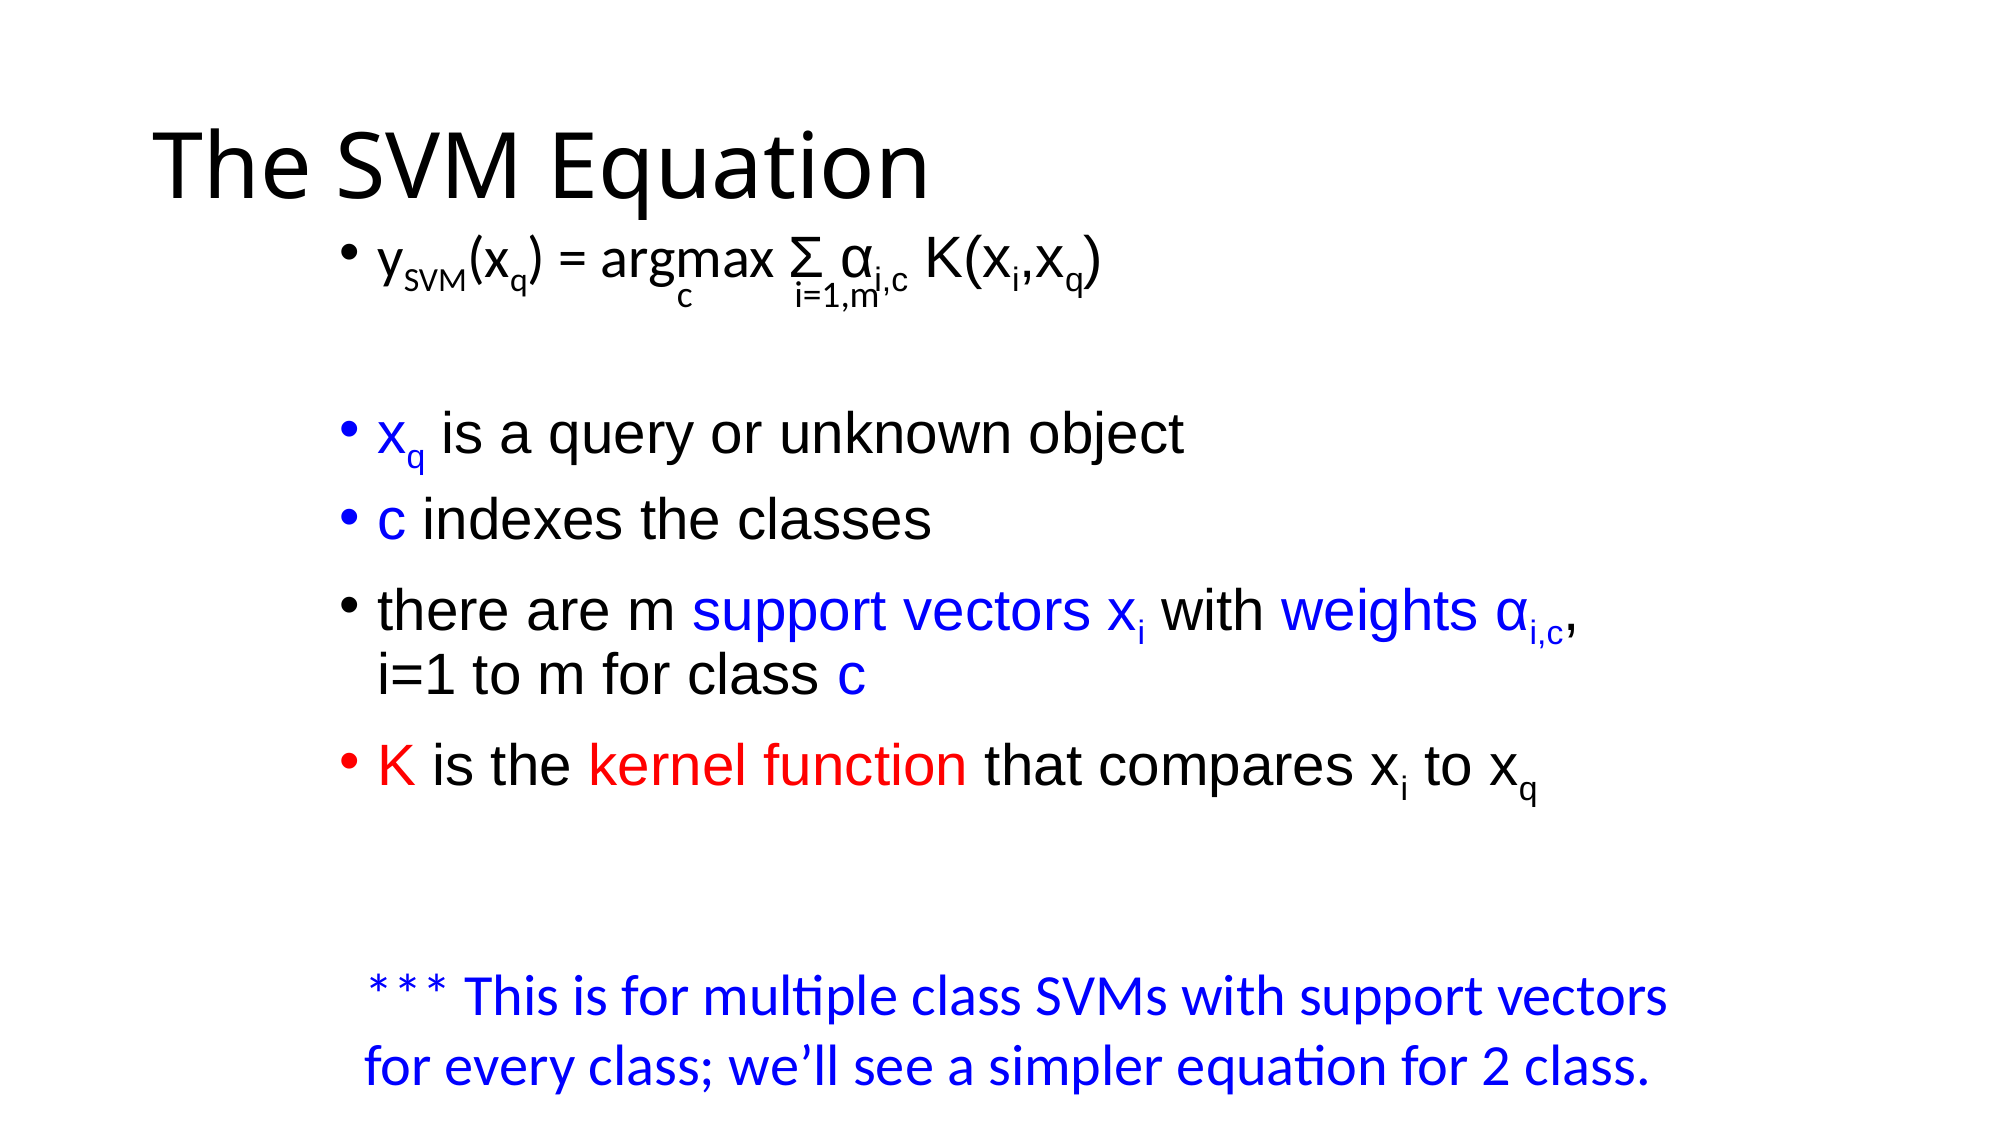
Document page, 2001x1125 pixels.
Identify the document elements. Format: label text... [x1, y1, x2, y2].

text_box *** This is for multiple class SVMs with support vectors for every class; we’ll see a simpler equation for 2 class. [349, 949, 1684, 1105]
title The SVM Equation [137, 59, 1863, 278]
list ySVM(xq) = argmax Σ αi,c K(xi,xq) xq is a query or unknown object c indexes the classes there are m support vectors xi with weights αi,c, i=1 to m for class c K is the kernel function that compares xi to xq [324, 212, 1675, 955]
text_box c i=1,m [662, 262, 896, 322]
